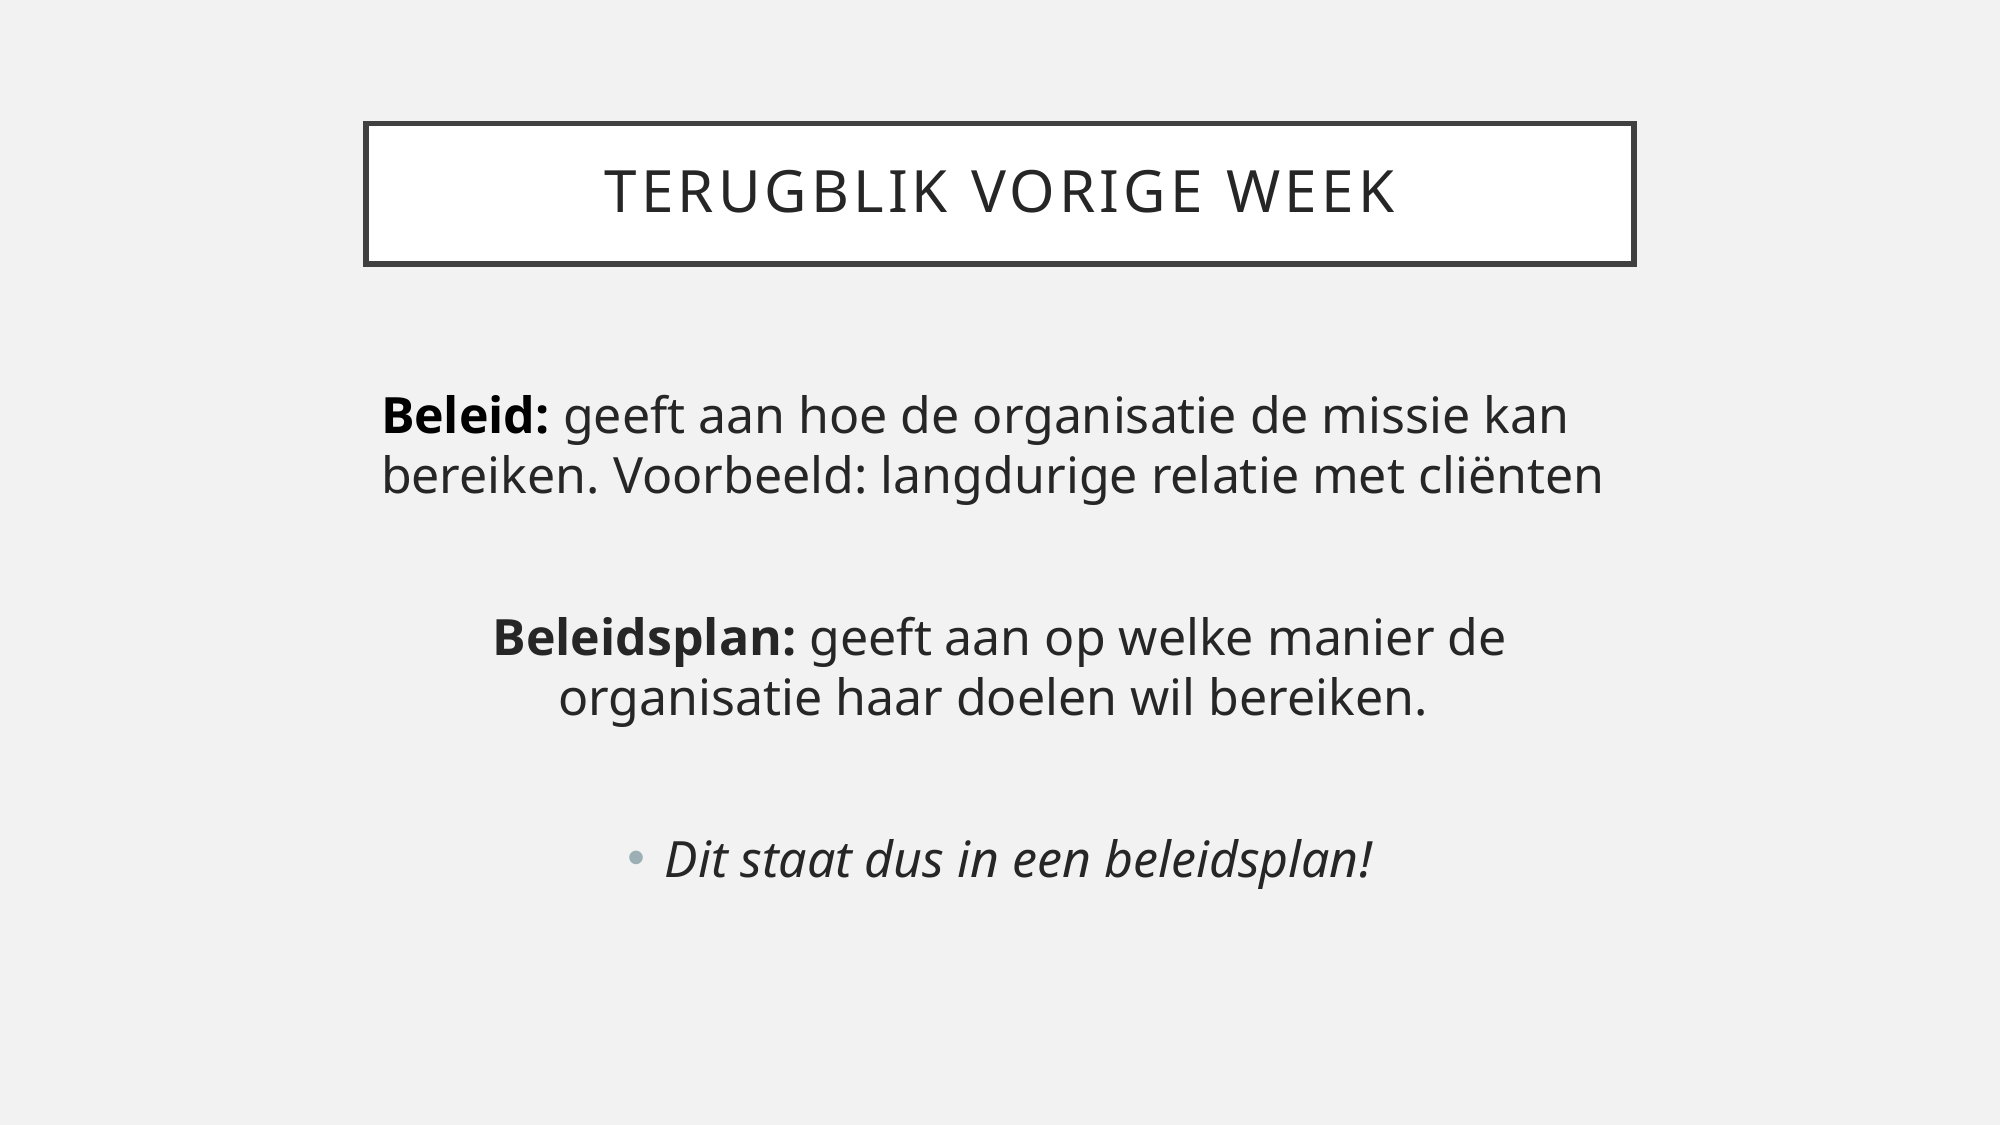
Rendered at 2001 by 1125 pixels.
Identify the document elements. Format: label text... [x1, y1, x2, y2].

list Beleid: geeft aan hoe de organisatie de missie kan bereiken. Voorbeeld: langdurige relatie met cliënten Beleidsplan: geeft aan op welke manier de organisatie haar doelen wil bereiken. Dit staat dus in een beleidsplan! [366, 376, 1634, 988]
title Terugblik vorige week [363, 121, 1637, 267]
